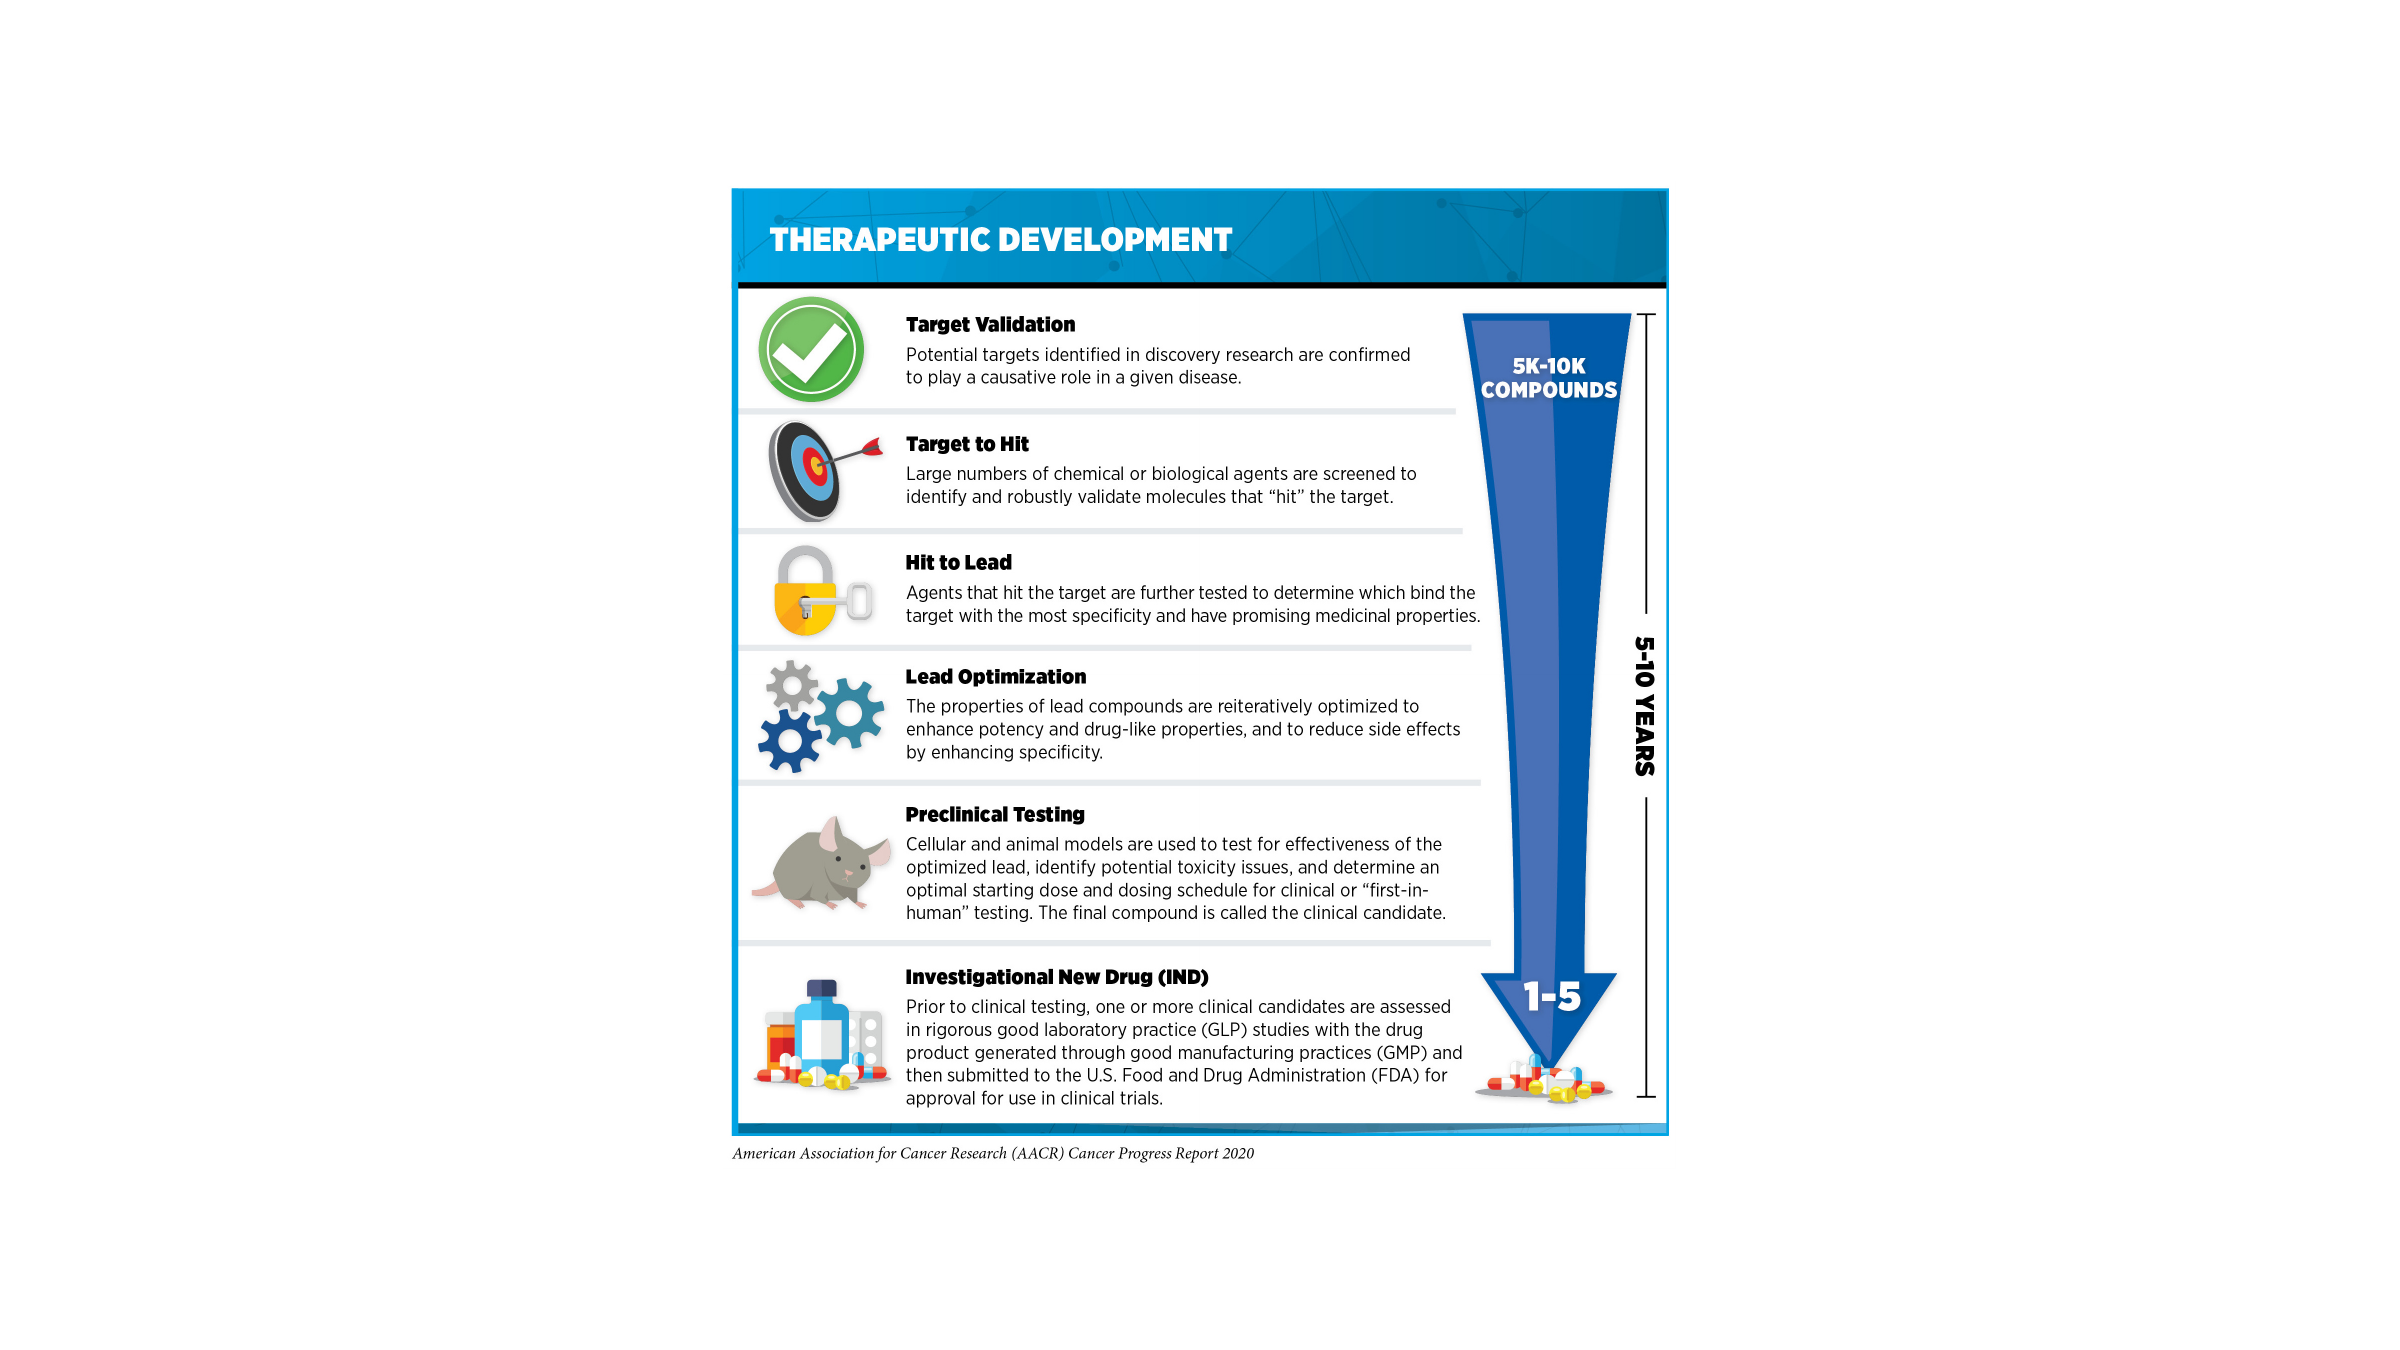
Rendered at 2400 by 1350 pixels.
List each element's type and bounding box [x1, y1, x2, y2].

picture [723, 181, 1676, 1169]
